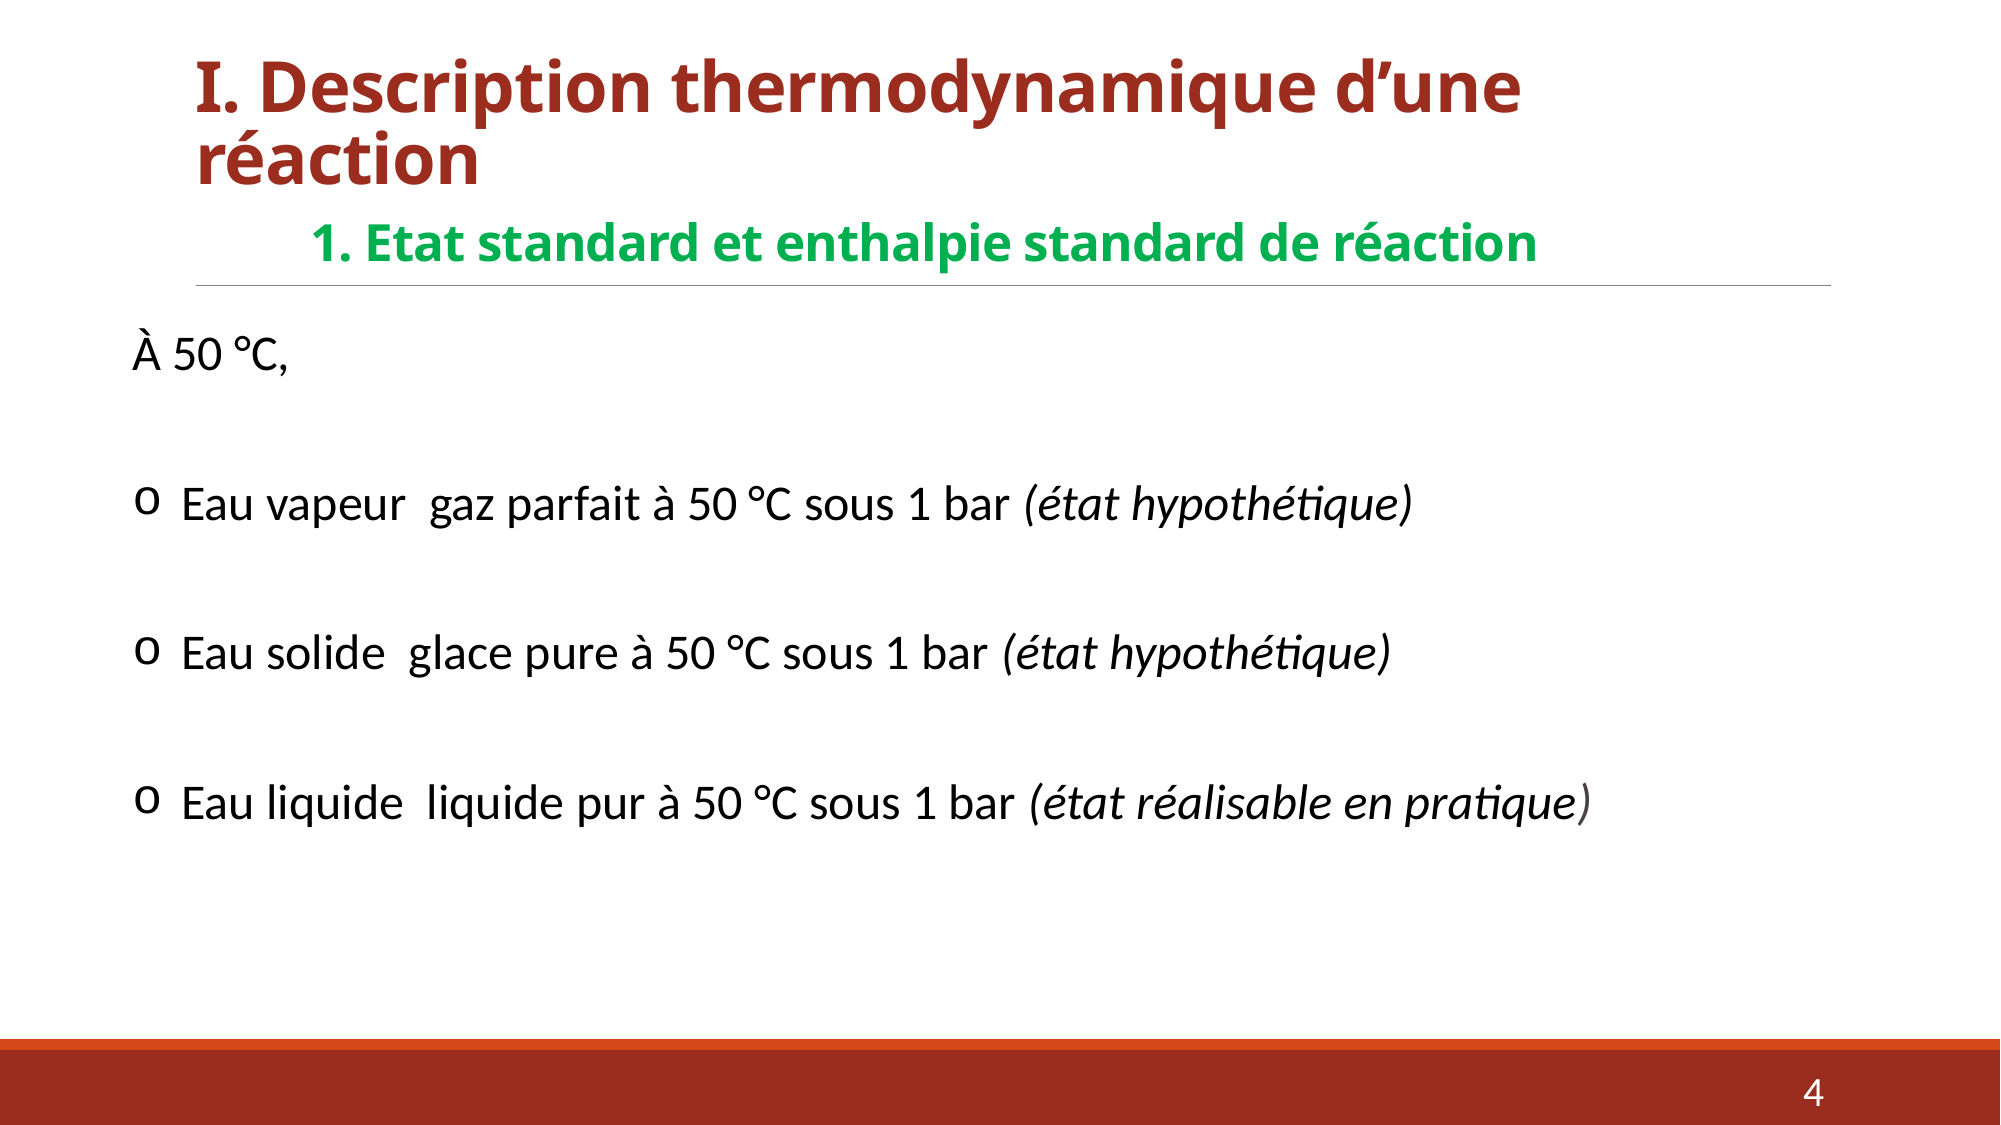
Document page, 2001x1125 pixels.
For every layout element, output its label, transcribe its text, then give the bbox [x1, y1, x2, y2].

slide_number 4 [1624, 1059, 1840, 1120]
title I. Description thermodynamique d’une réaction 1. Etat standard et enthalpie standard de réaction [180, 47, 1830, 285]
